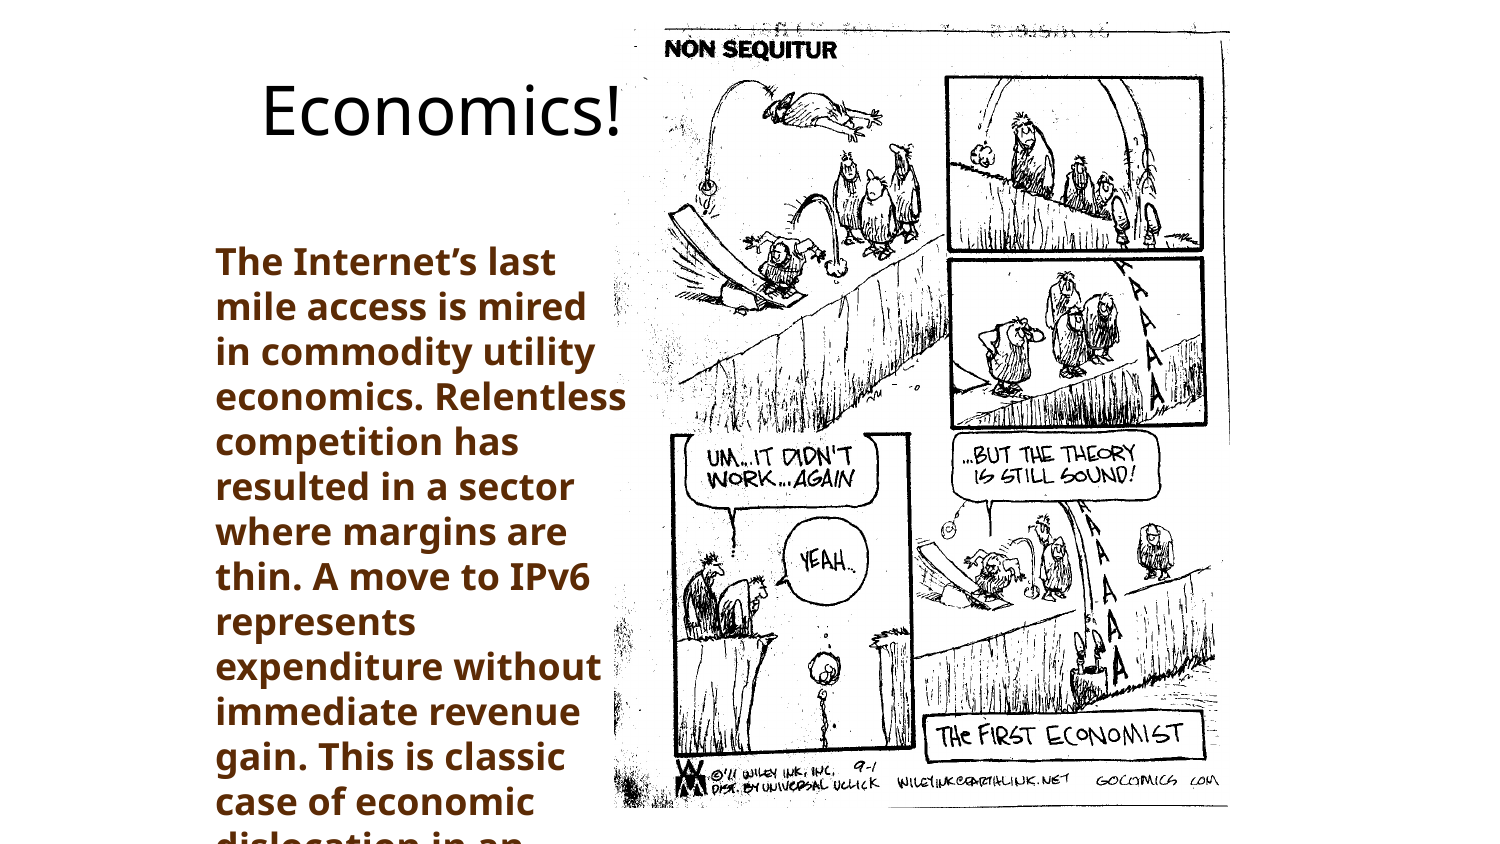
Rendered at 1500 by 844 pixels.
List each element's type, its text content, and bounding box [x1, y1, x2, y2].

text_box The Internet’s last mile access is mired in commodity utility economics. Relentless competition has resulted in a sector where margins are thin. A move to IPv6 represents expenditure without immediate revenue gain. This is classic case of economic dislocation in an unbundled industry, where expenditure in one sector only yields benefits in another [200, 230, 644, 844]
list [614, 18, 1230, 817]
title Economics! [200, 37, 609, 179]
